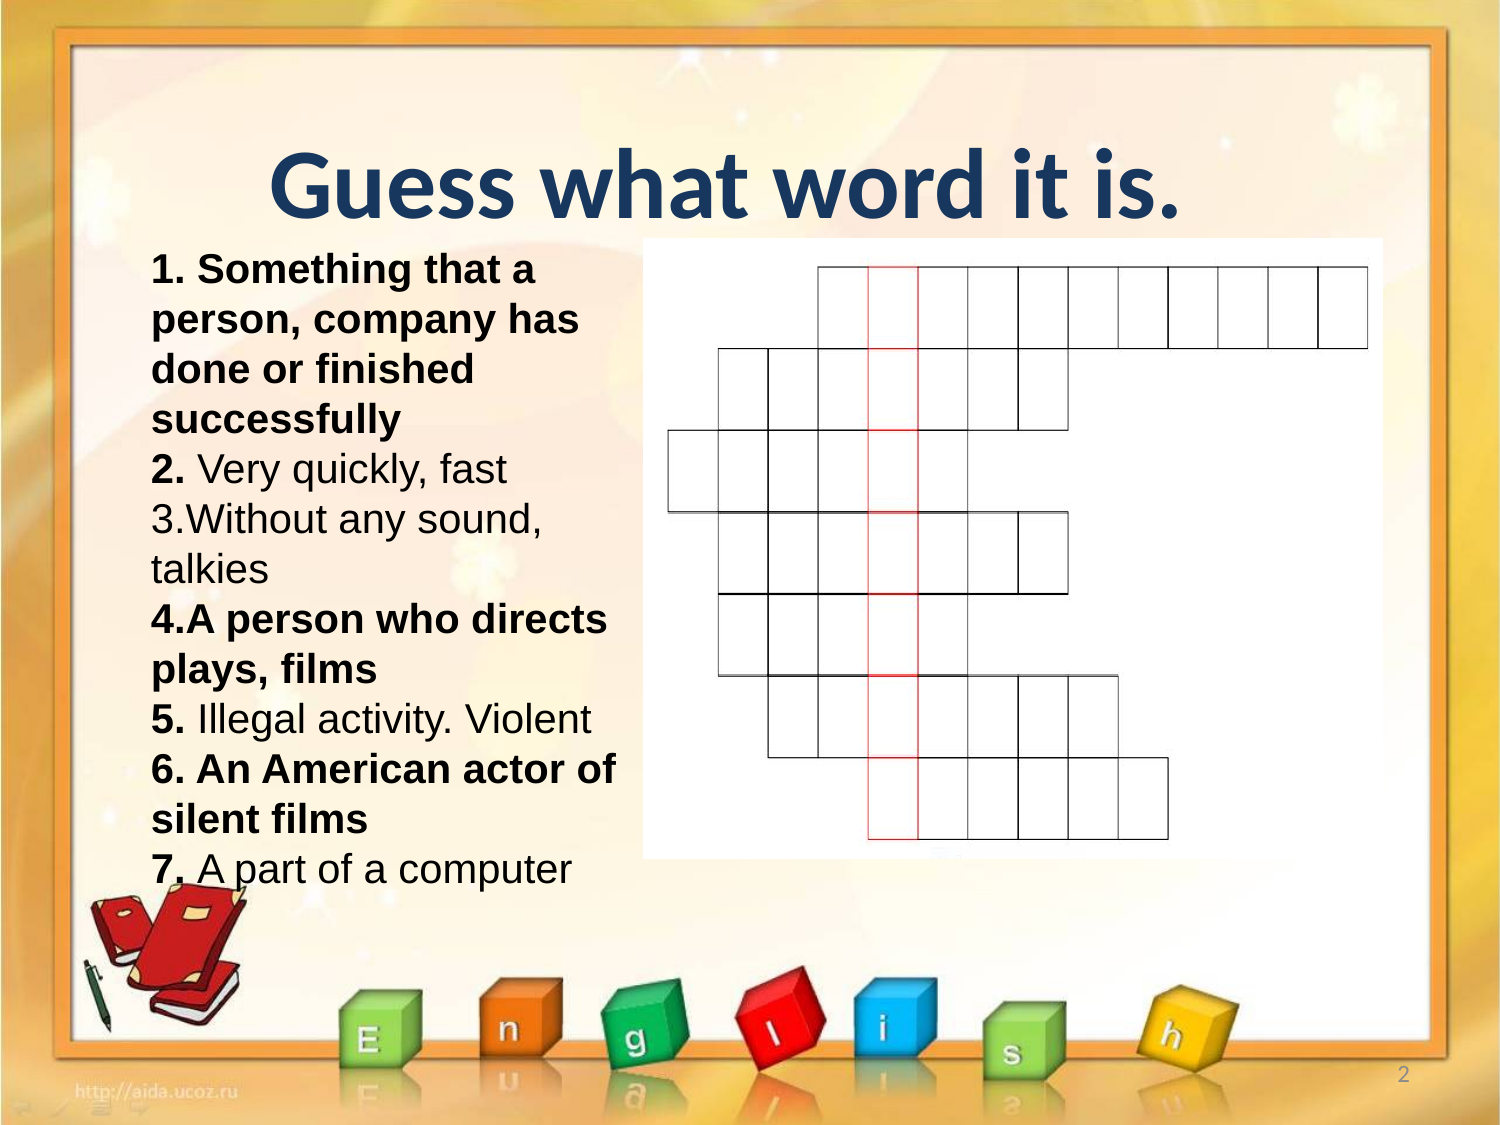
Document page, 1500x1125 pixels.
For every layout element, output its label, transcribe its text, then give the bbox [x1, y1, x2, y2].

slide_number 2 [1074, 1042, 1425, 1103]
title Guess what word it is. [194, 101, 1282, 250]
text_box 1. Something that a person, company has done or finished successfully 2. Very quickly, fast 3.Without any sound, talkies 4.A person who directs plays, films 5. Illegal activity. Violent 6. An American actor of silent films 7. A part of a computer [135, 250, 680, 929]
picture [0, 0, 1500, 1125]
